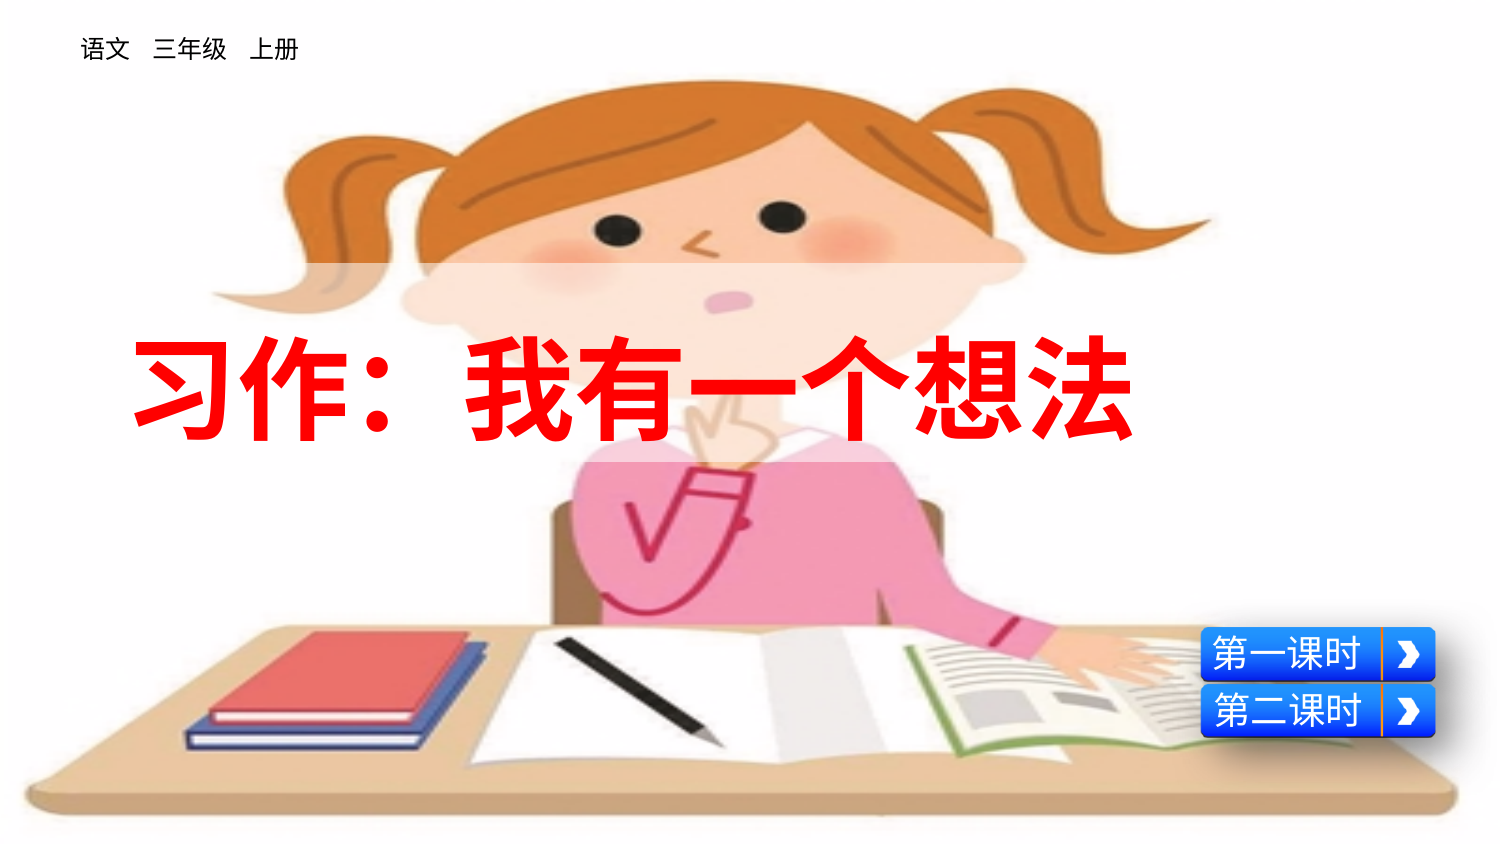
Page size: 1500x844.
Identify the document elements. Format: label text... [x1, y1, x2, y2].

text_box 语文 三年级 上册 [43, 26, 315, 71]
text_box [0, 24, 451, 69]
picture [0, 0, 1500, 844]
text_box 习作：我有一个想法 [109, 263, 1167, 462]
